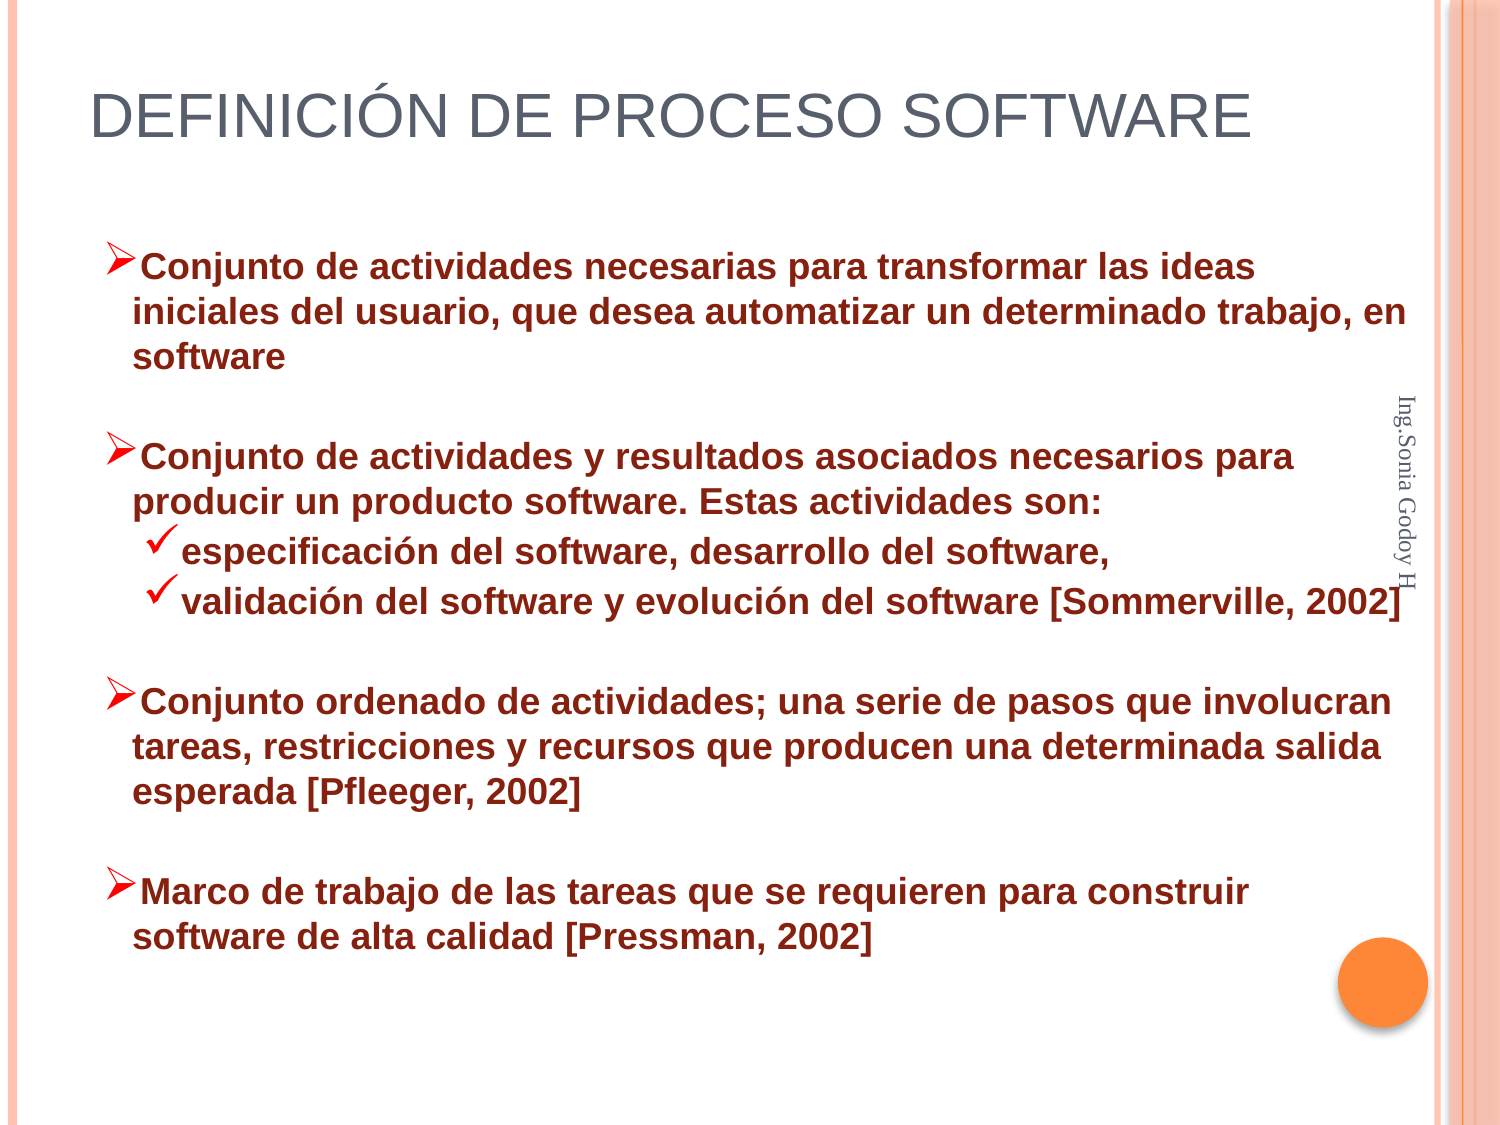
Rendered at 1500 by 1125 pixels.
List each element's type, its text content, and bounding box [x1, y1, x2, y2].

title Definición de proceso software [75, 45, 1300, 233]
text_box Conjunto de actividades necesarias para transformar las ideas iniciales del usuario, que desea automatizar un determinado trabajo, en software Conjunto de actividades y resultados asociados necesarios para producir un producto software. Estas actividades son: especificación del software, desarrollo del software, validación del software y evolución del software [Sommerville, 2002] Conjunto ordenado de actividades; una serie de pasos que involucran tareas, restricciones y recursos que producen una determinada salida esperada [Pfleeger, 2002] Marco de trabajo de las tareas que se requieren para construir software de alta calidad [Pressman, 2002] [81, 234, 1430, 1023]
footer Ing.Sonia Godoy H [1379, 380, 1440, 906]
